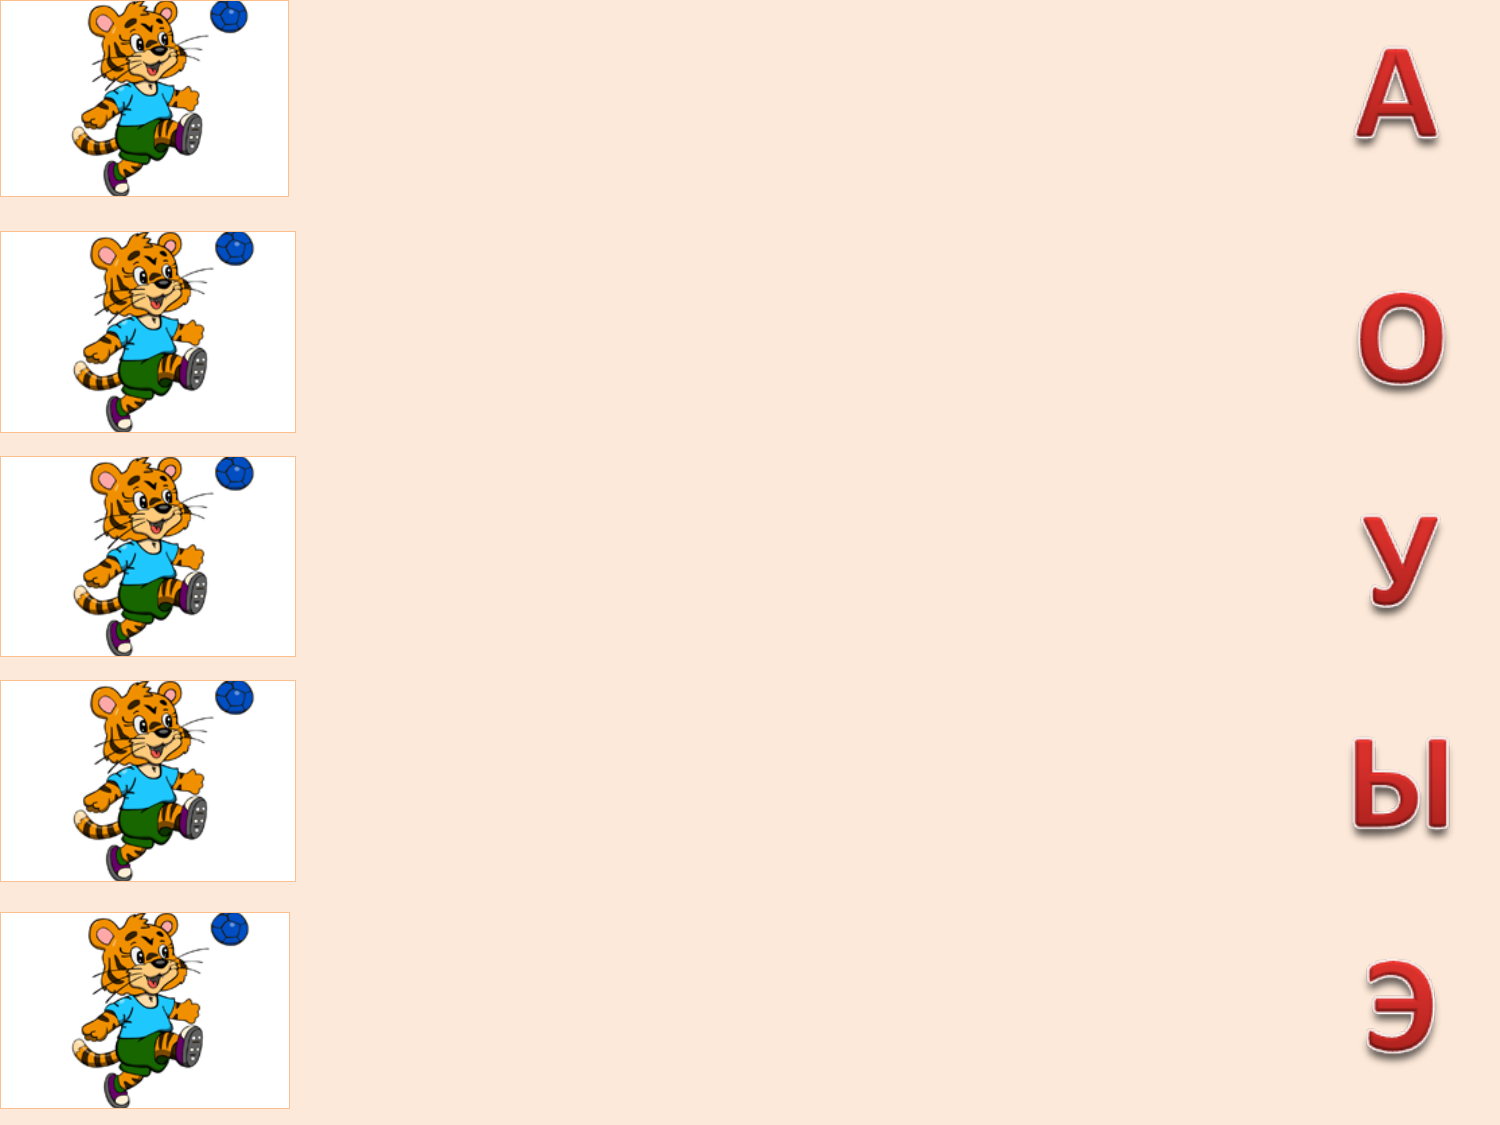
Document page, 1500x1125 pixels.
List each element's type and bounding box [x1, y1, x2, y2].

picture [1248, 205, 1500, 1110]
picture [1257, 0, 1500, 196]
picture [0, 0, 289, 197]
picture [0, 680, 296, 882]
picture [0, 455, 296, 658]
picture [0, 911, 290, 1110]
picture [0, 231, 296, 433]
